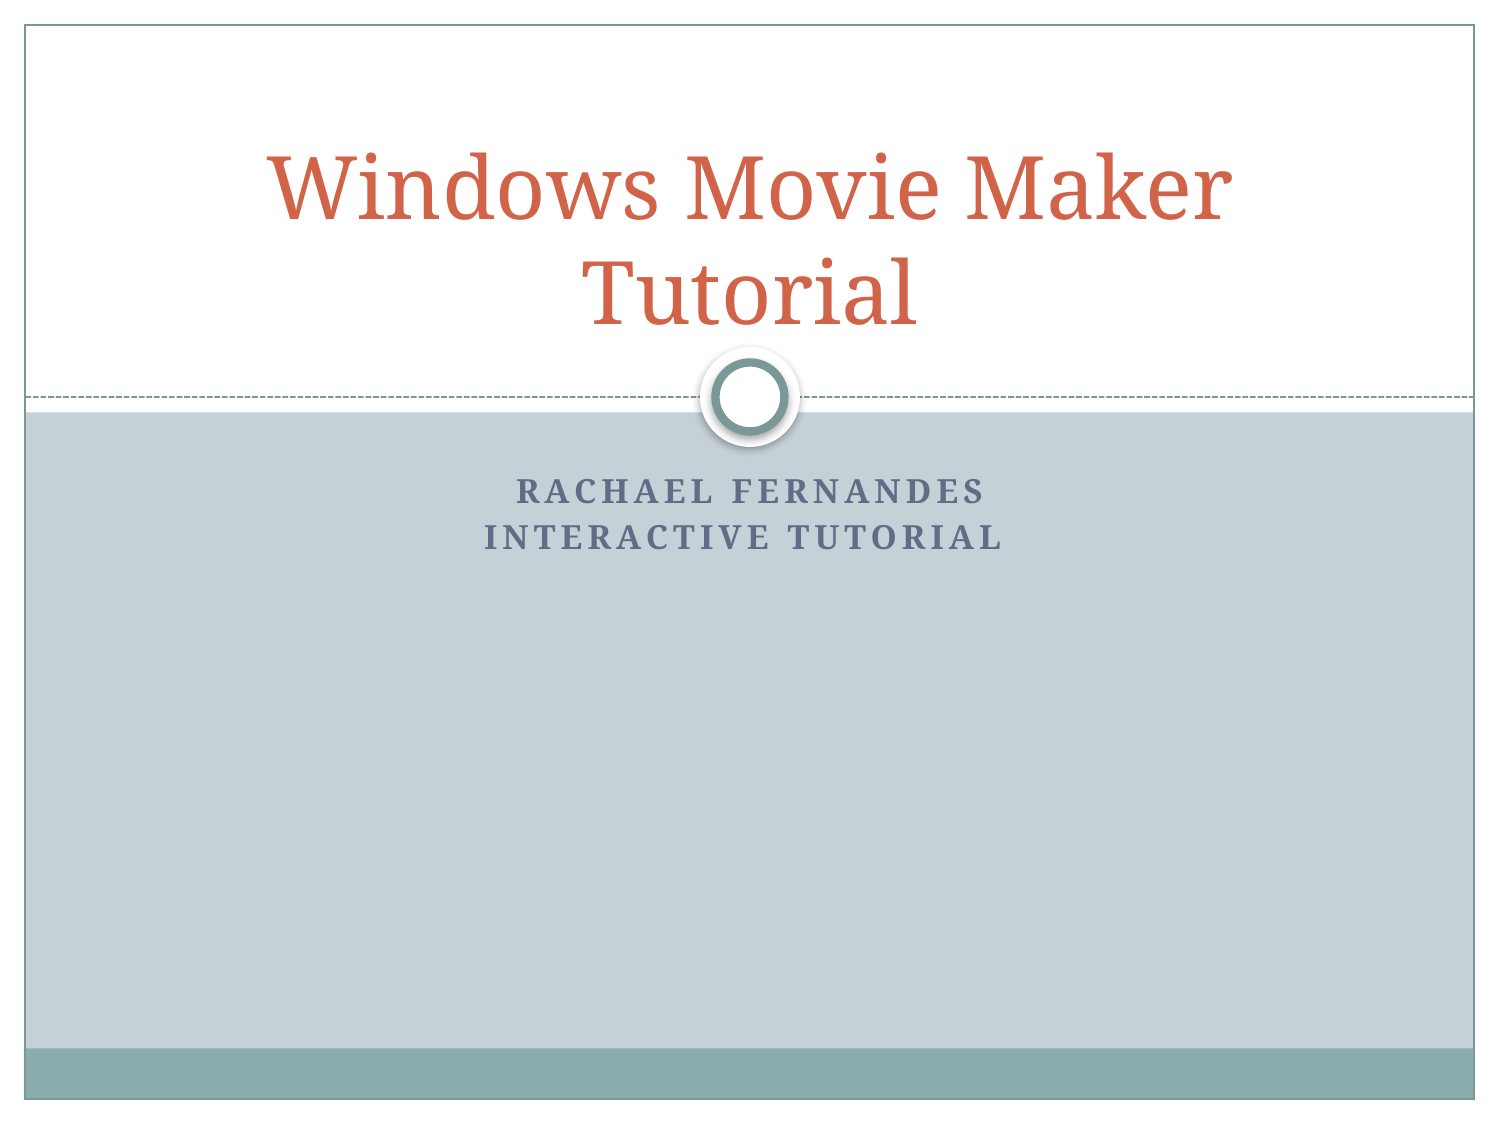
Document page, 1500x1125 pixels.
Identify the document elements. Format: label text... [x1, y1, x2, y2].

subtitle Rachael Fernandes Interactive tutorial [225, 462, 1275, 750]
title Windows Movie Maker Tutorial [112, 62, 1388, 350]
